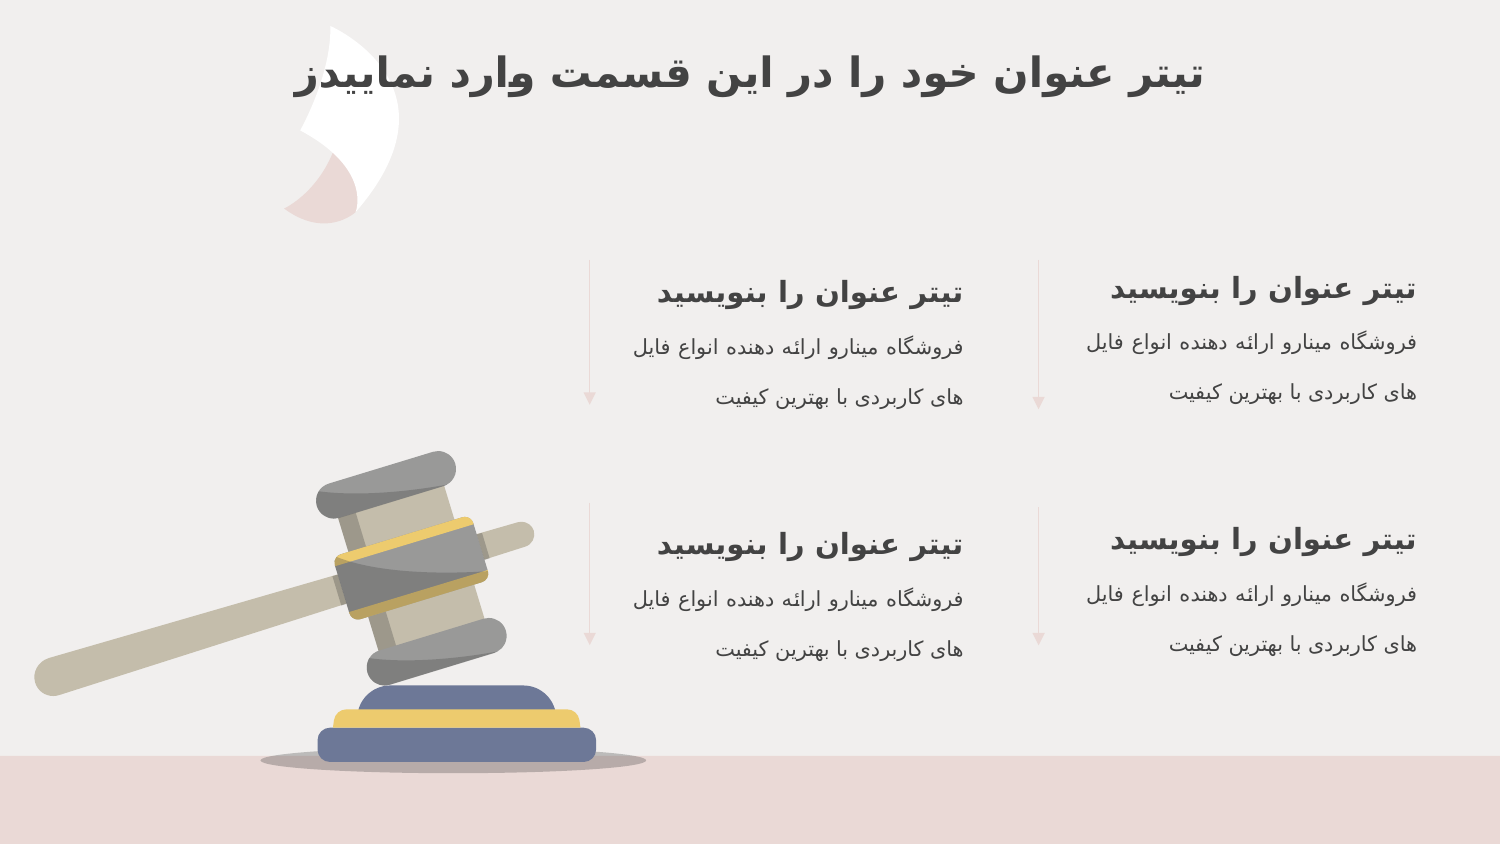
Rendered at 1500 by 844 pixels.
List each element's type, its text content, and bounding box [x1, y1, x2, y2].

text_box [31, 25, 647, 774]
text_box تیتر عنوان خود را در این قسمت وارد نماییدز [0, 13, 1500, 104]
text_box تیتر عنوان را بنویسید فروشگاه مینارو ارائه دهنده انواع فایل های کاربردی با بهترین کیفیت [1070, 226, 1432, 412]
text_box تیتر عنوان را بنویسید فروشگاه مینارو ارائه دهنده انواع فایل های کاربردی با بهترین کیفیت [1070, 478, 1432, 663]
text_box تیتر عنوان را بنویسید فروشگاه مینارو ارائه دهنده انواع فایل های کاربردی با بهترین کیفیت [652, 483, 979, 668]
text_box تیتر عنوان را بنویسید فروشگاه مینارو ارائه دهنده انواع فایل های کاربردی با بهترین کیفیت [652, 231, 979, 416]
